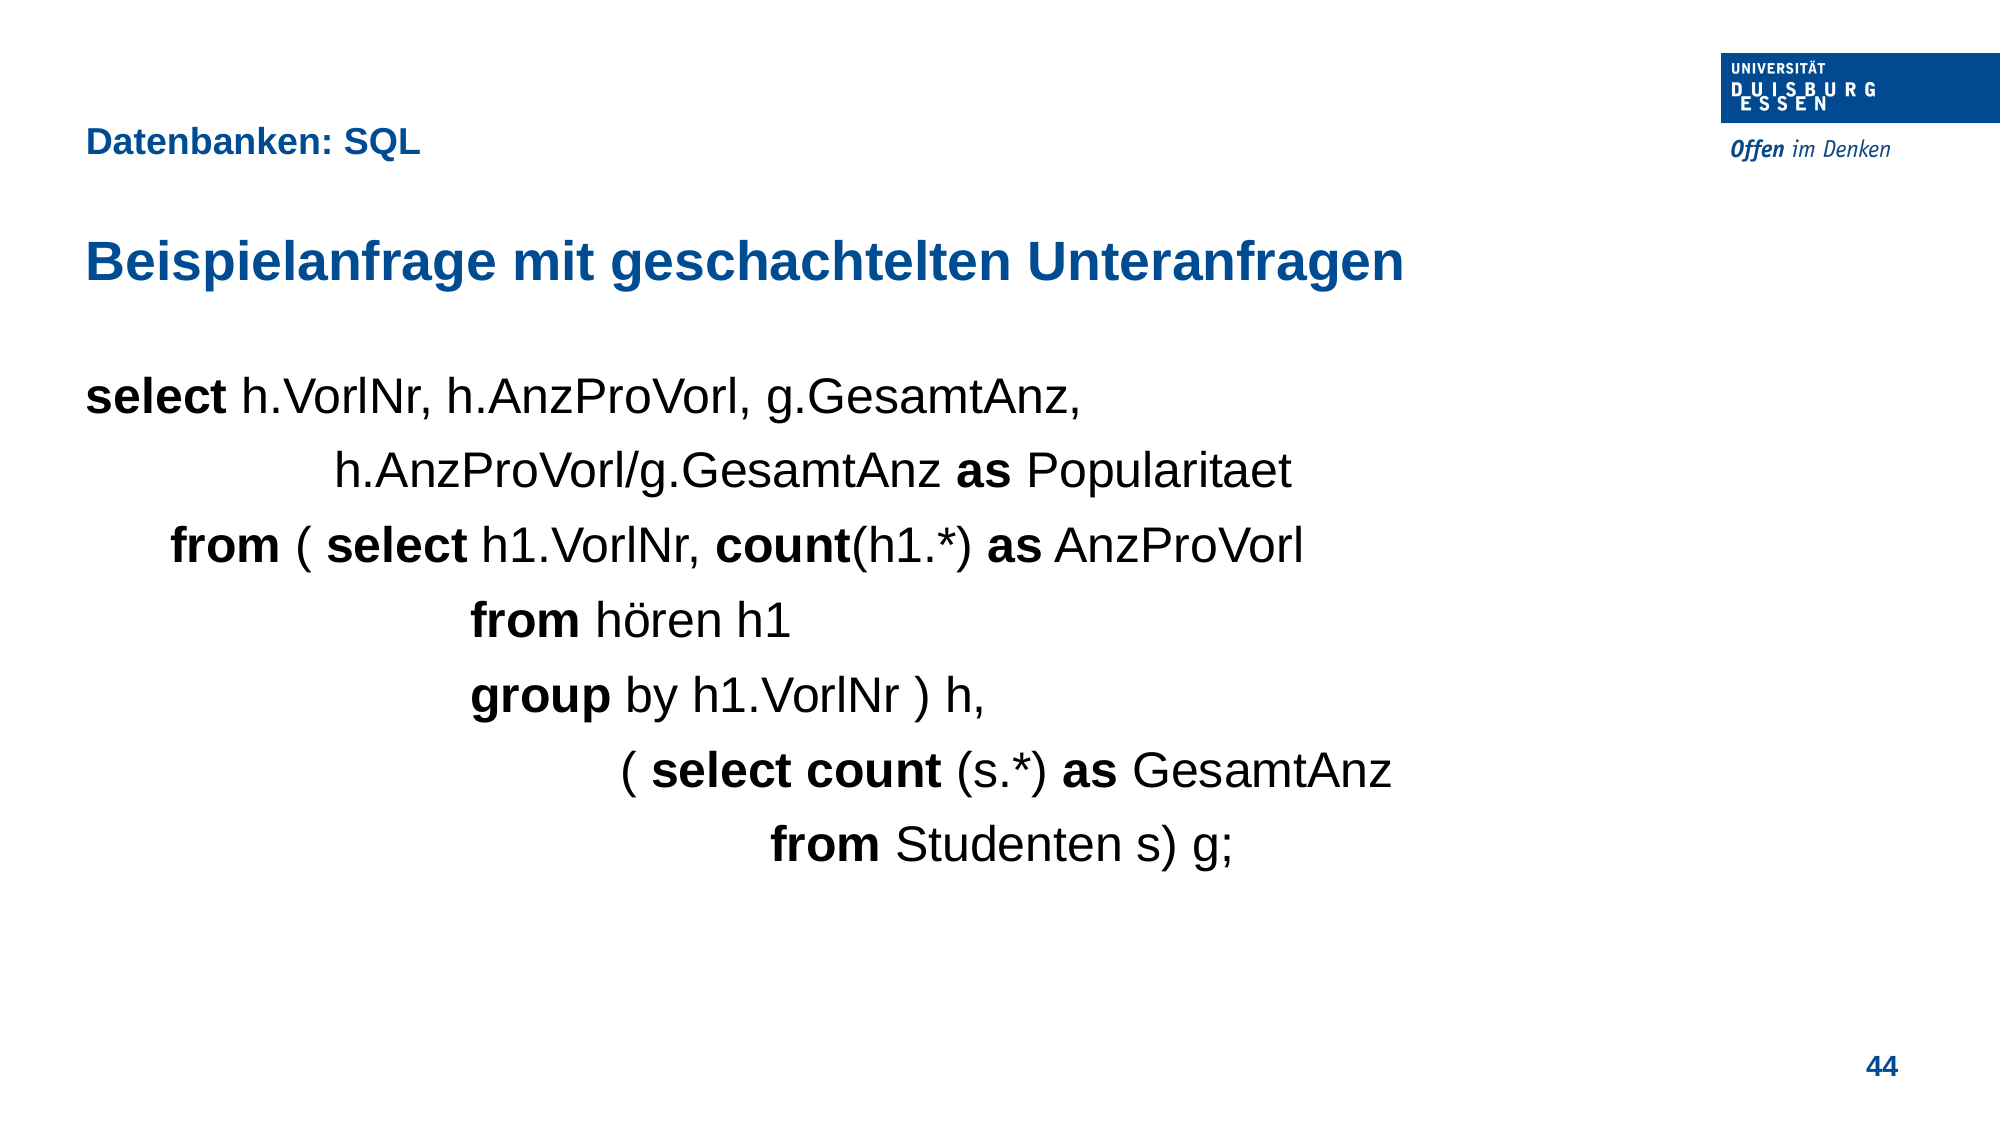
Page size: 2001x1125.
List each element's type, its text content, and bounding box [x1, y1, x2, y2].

picture [1721, 53, 2000, 162]
slide_number 44 [1677, 1039, 1914, 1081]
list Beispielanfrage mit geschachtelten Unteranfragen [85, 225, 1825, 301]
list Datenbanken: SQL [85, 121, 1696, 163]
list select h.VorlNr, h.AnzProVorl, g.GesamtAnz, h.AnzProVorl/g.GesamtAnz as Popularitaet from ( select h1.VorlNr, count(h1.*) as AnzProVorl from hören h1 group by h1.VorlNr ) h, ( select count (s.*) as GesamtAnz from Studenten s) g; [85, 362, 1914, 1040]
